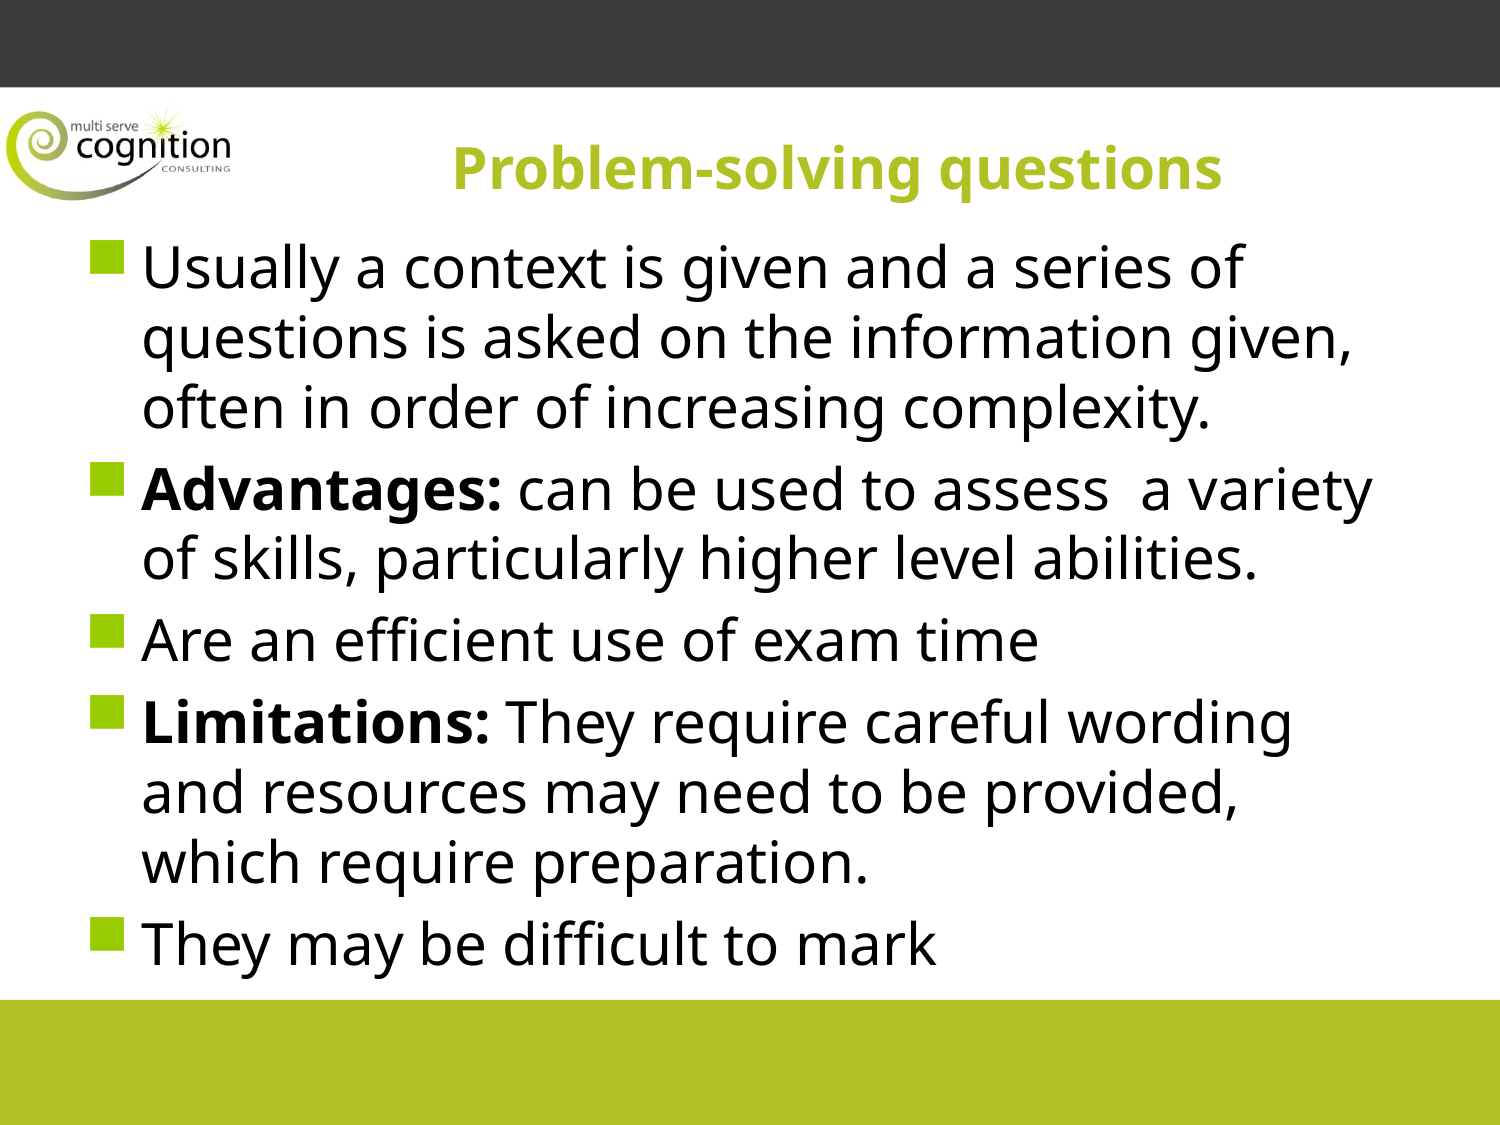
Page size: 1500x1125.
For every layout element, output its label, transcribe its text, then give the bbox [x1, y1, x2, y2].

list Usually a context is given and a series of questions is asked on the information given, often in order of increasing complexity. Advantages: can be used to assess a variety of skills, particularly higher level abilities. Are an efficient use of exam time Limitations: They require careful wording and resources may need to be provided, which require preparation. They may be difficult to mark [70, 222, 1421, 897]
picture [0, 101, 237, 207]
title Problem-solving questions [245, 81, 1430, 251]
